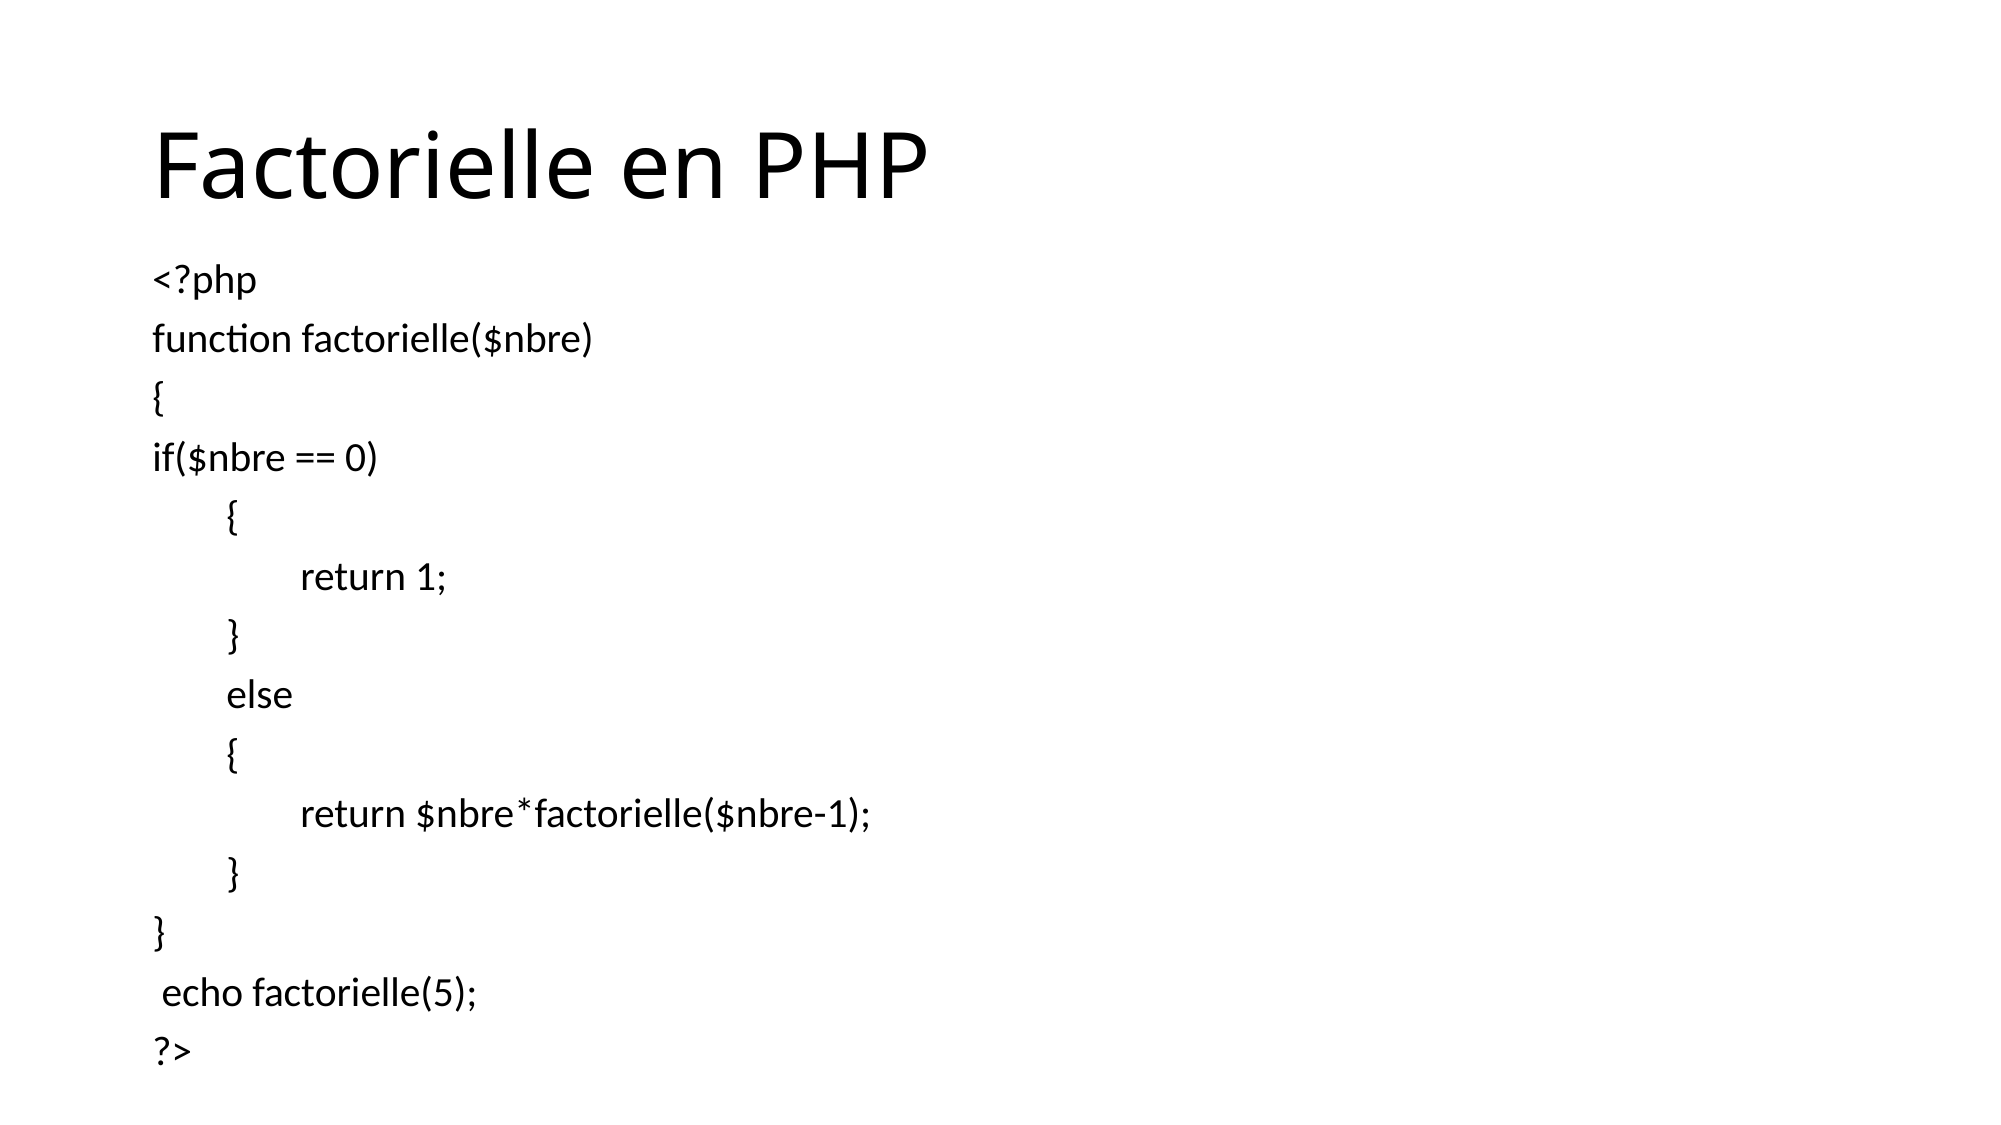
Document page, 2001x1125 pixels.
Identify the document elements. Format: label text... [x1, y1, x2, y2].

list <?php function factorielle($nbre) { if($nbre == 0) { return 1; } else { return $nbre*factorielle($nbre-1); } } echo factorielle(5); ?> [137, 249, 1863, 1089]
title Factorielle en PHP [137, 59, 1863, 249]
